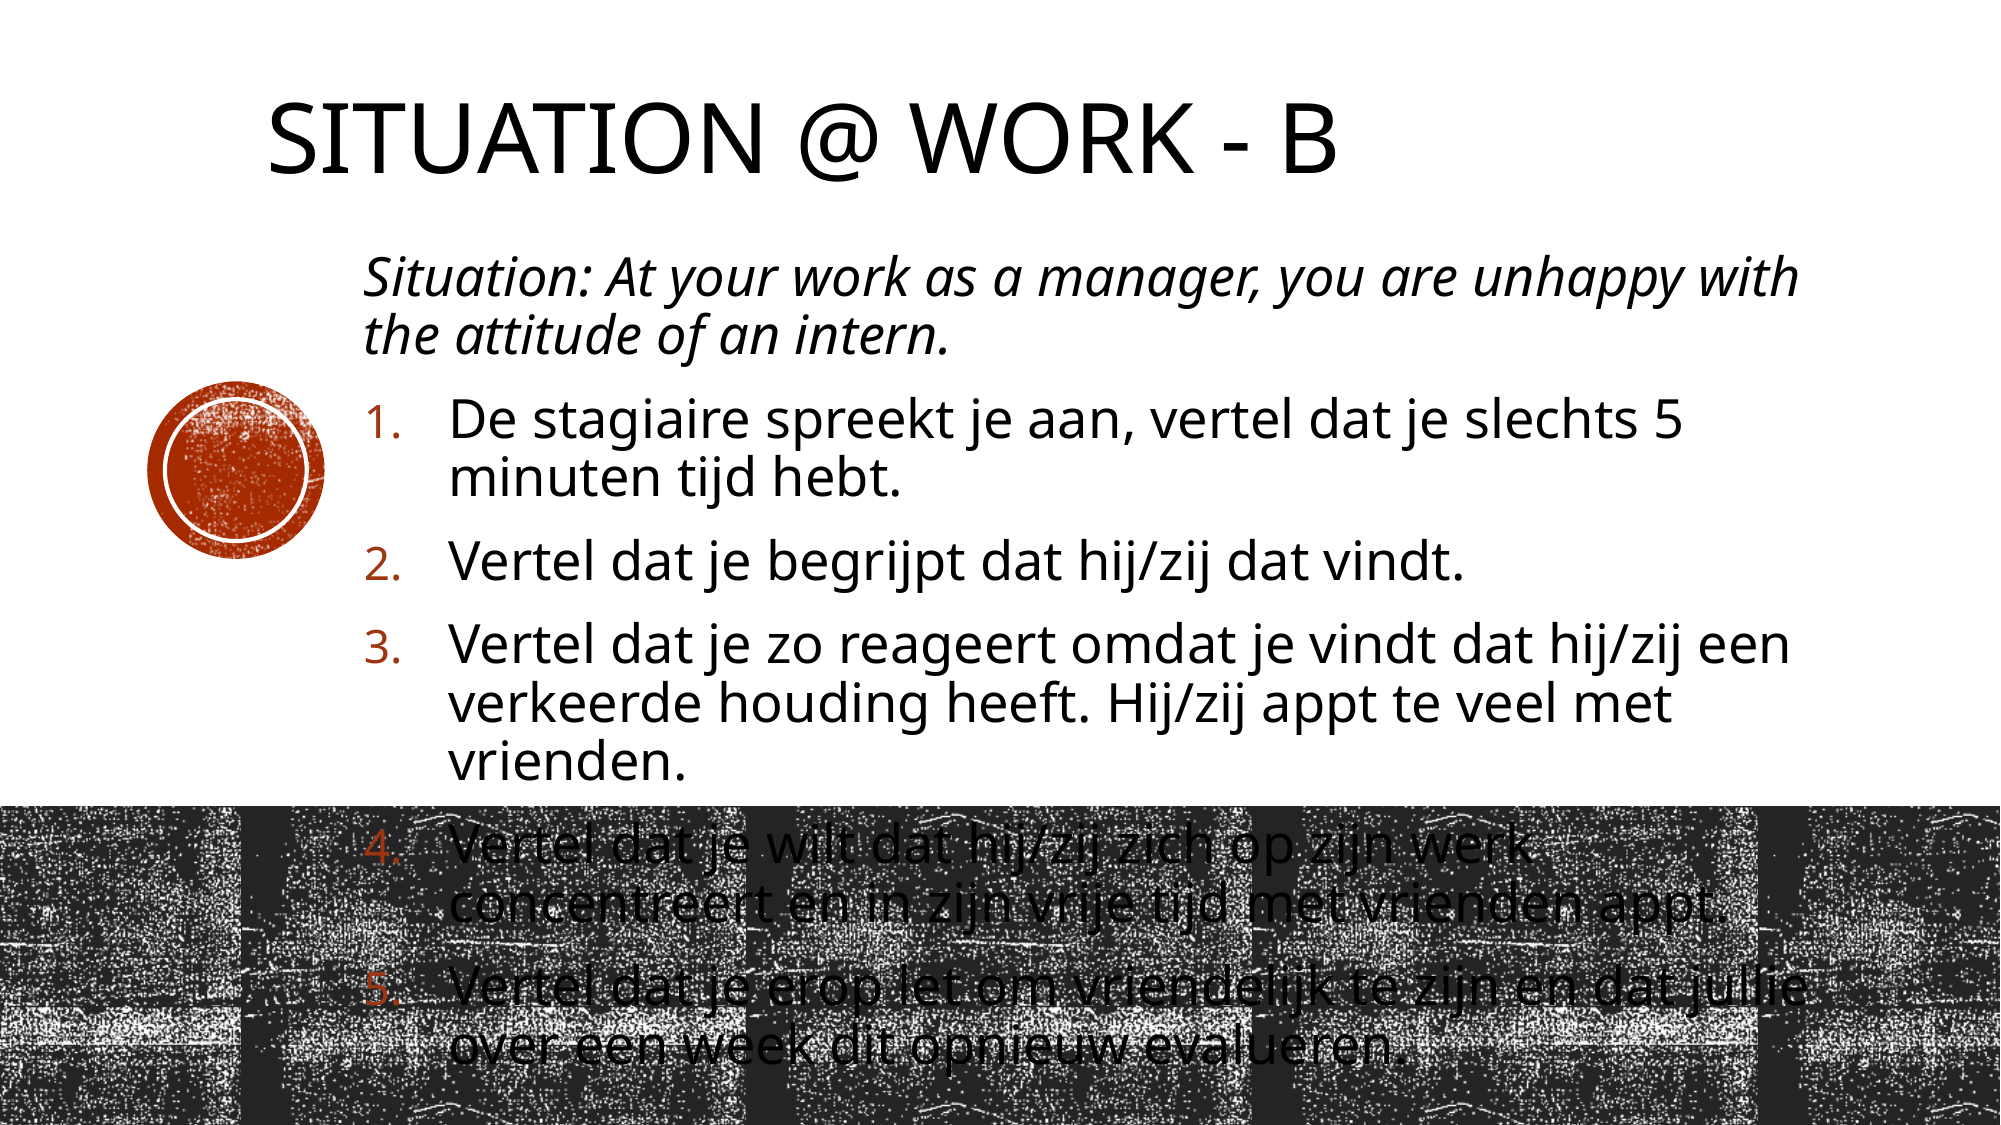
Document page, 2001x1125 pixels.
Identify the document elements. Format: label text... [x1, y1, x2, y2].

title Situation @ work - b [250, 90, 1933, 200]
list Situation: At your work as a manager, you are unhappy with the attitude of an intern. De stagiaire spreekt je aan, vertel dat je slechts 5 minuten tijd hebt. Vertel dat je begrijpt dat hij/zij dat vindt. Vertel dat je zo reageert omdat je vindt dat hij/zij een verkeerde houding heeft. Hij/zij appt te veel met vrienden. Vertel dat je wilt dat hij/zij zich op zijn werk concentreert en in zijn vrije tijd met vrienden appt. Vertel dat je erop let om vriendelijk te zijn en dat jullie over een week dit opnieuw evalueren. [348, 242, 1888, 833]
